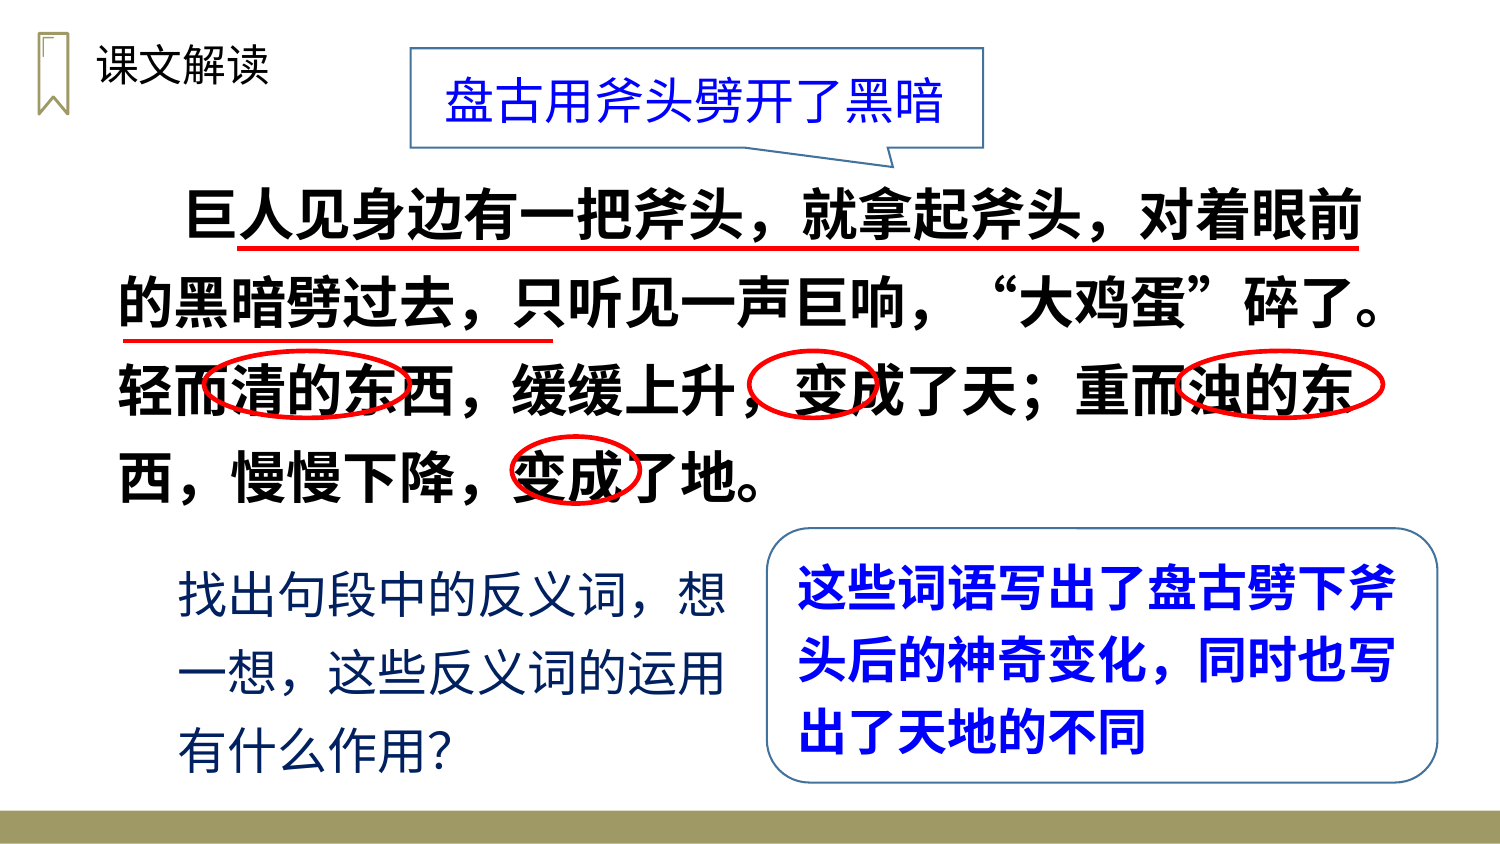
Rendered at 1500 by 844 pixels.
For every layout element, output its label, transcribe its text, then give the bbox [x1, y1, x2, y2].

text_box [765, 527, 1439, 784]
text_box 这些词语写出了盘古劈下斧头后的神奇变化，同时也写出了天地的不同 [786, 538, 1424, 766]
text_box 巨人见身边有一把斧头，就拿起斧头，对着眼前的黑暗劈过去，只听见一声巨响，“大鸡蛋”碎了。轻而清的东西，缓缓上升，变成了天；重而浊的东西，慢慢下降，变成了地。 [106, 153, 1392, 516]
text_box [748, 349, 879, 419]
text_box 盘古用斧头劈开了黑暗 [433, 63, 982, 135]
text_box [1175, 349, 1385, 419]
text_box 课文解读 [83, 32, 282, 96]
text_box [202, 349, 412, 419]
text_box 找出句段中的反义词，想一想，这些反义词的运用有什么作用？ [166, 540, 767, 786]
text_box [510, 435, 641, 505]
text_box [409, 47, 985, 169]
